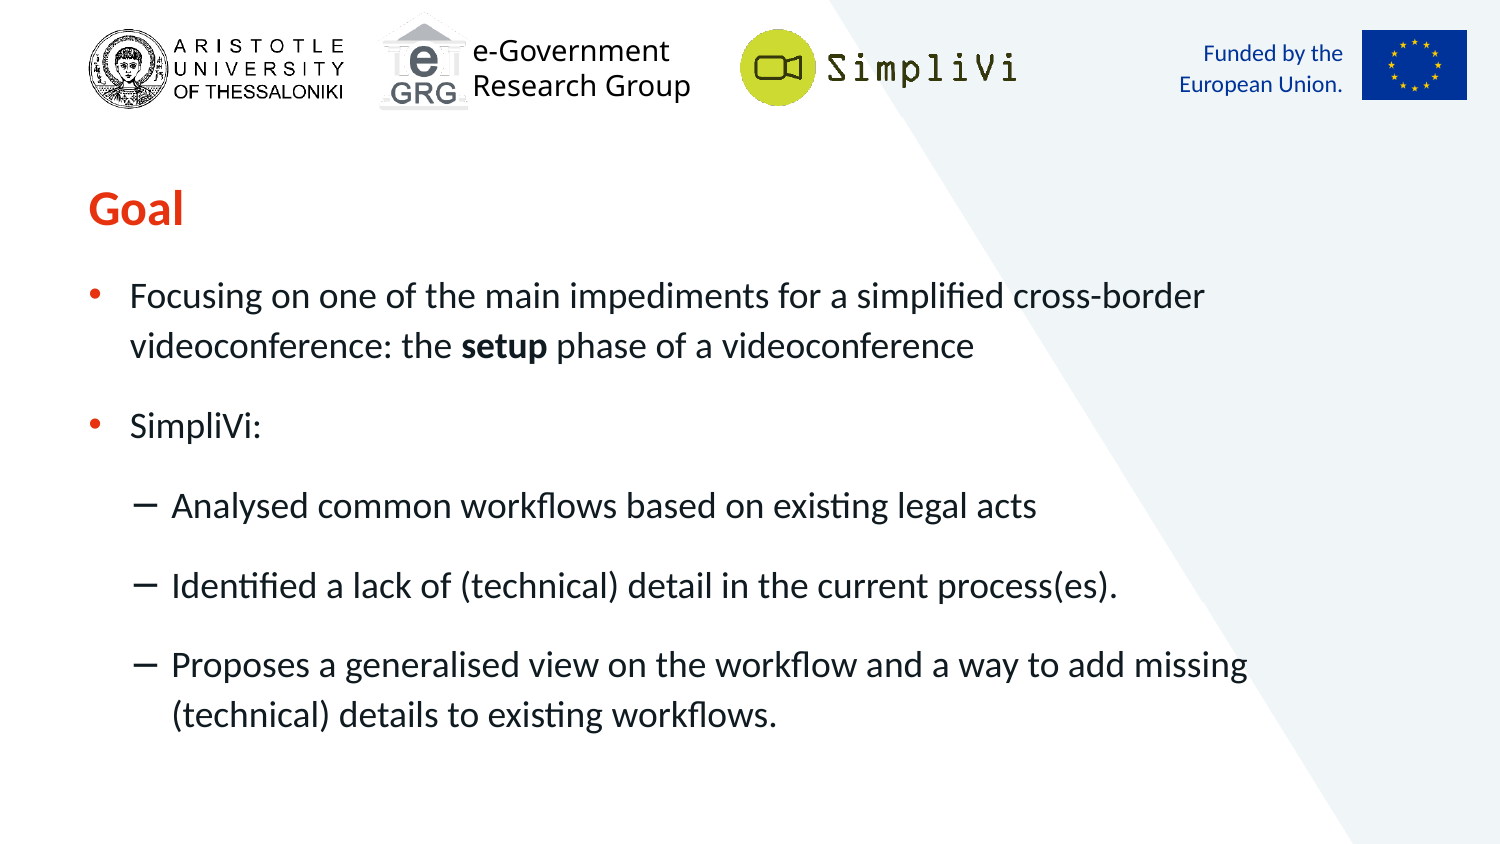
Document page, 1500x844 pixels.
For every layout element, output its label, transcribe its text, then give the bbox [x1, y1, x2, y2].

title Goal [88, 173, 1398, 266]
picture [0, 0, 1500, 844]
list Focusing on one of the main impediments for a simplified cross-border videoconference: the setup phase of a videoconference SimpliVi: Analysed common workflows based on existing legal acts Identified a lack of (technical) detail in the current process(es). Proposes a generalised view on the workflow and a way to add missing (technical) details to existing workflows. [88, 266, 1398, 756]
